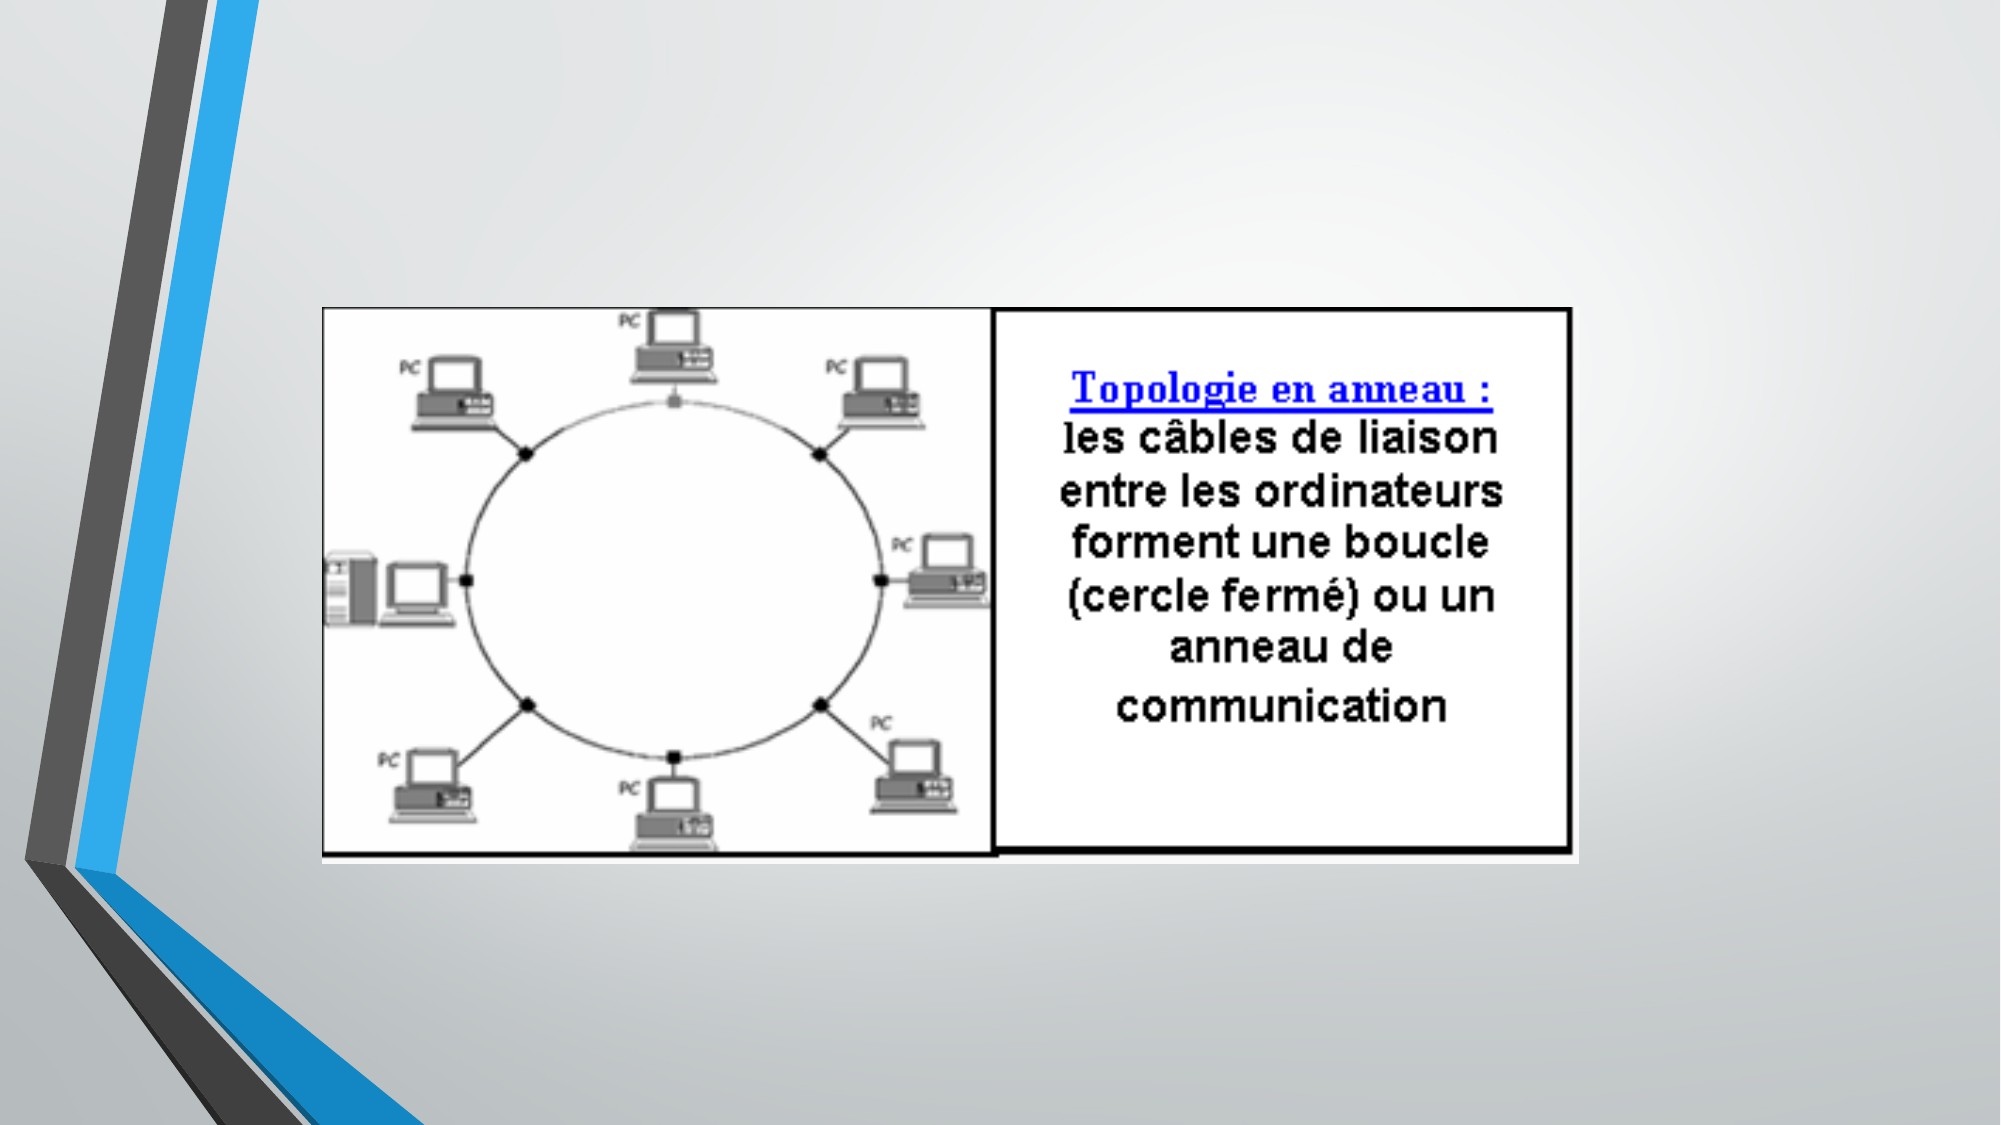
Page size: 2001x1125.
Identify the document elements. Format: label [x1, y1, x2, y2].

list [322, 307, 1579, 864]
